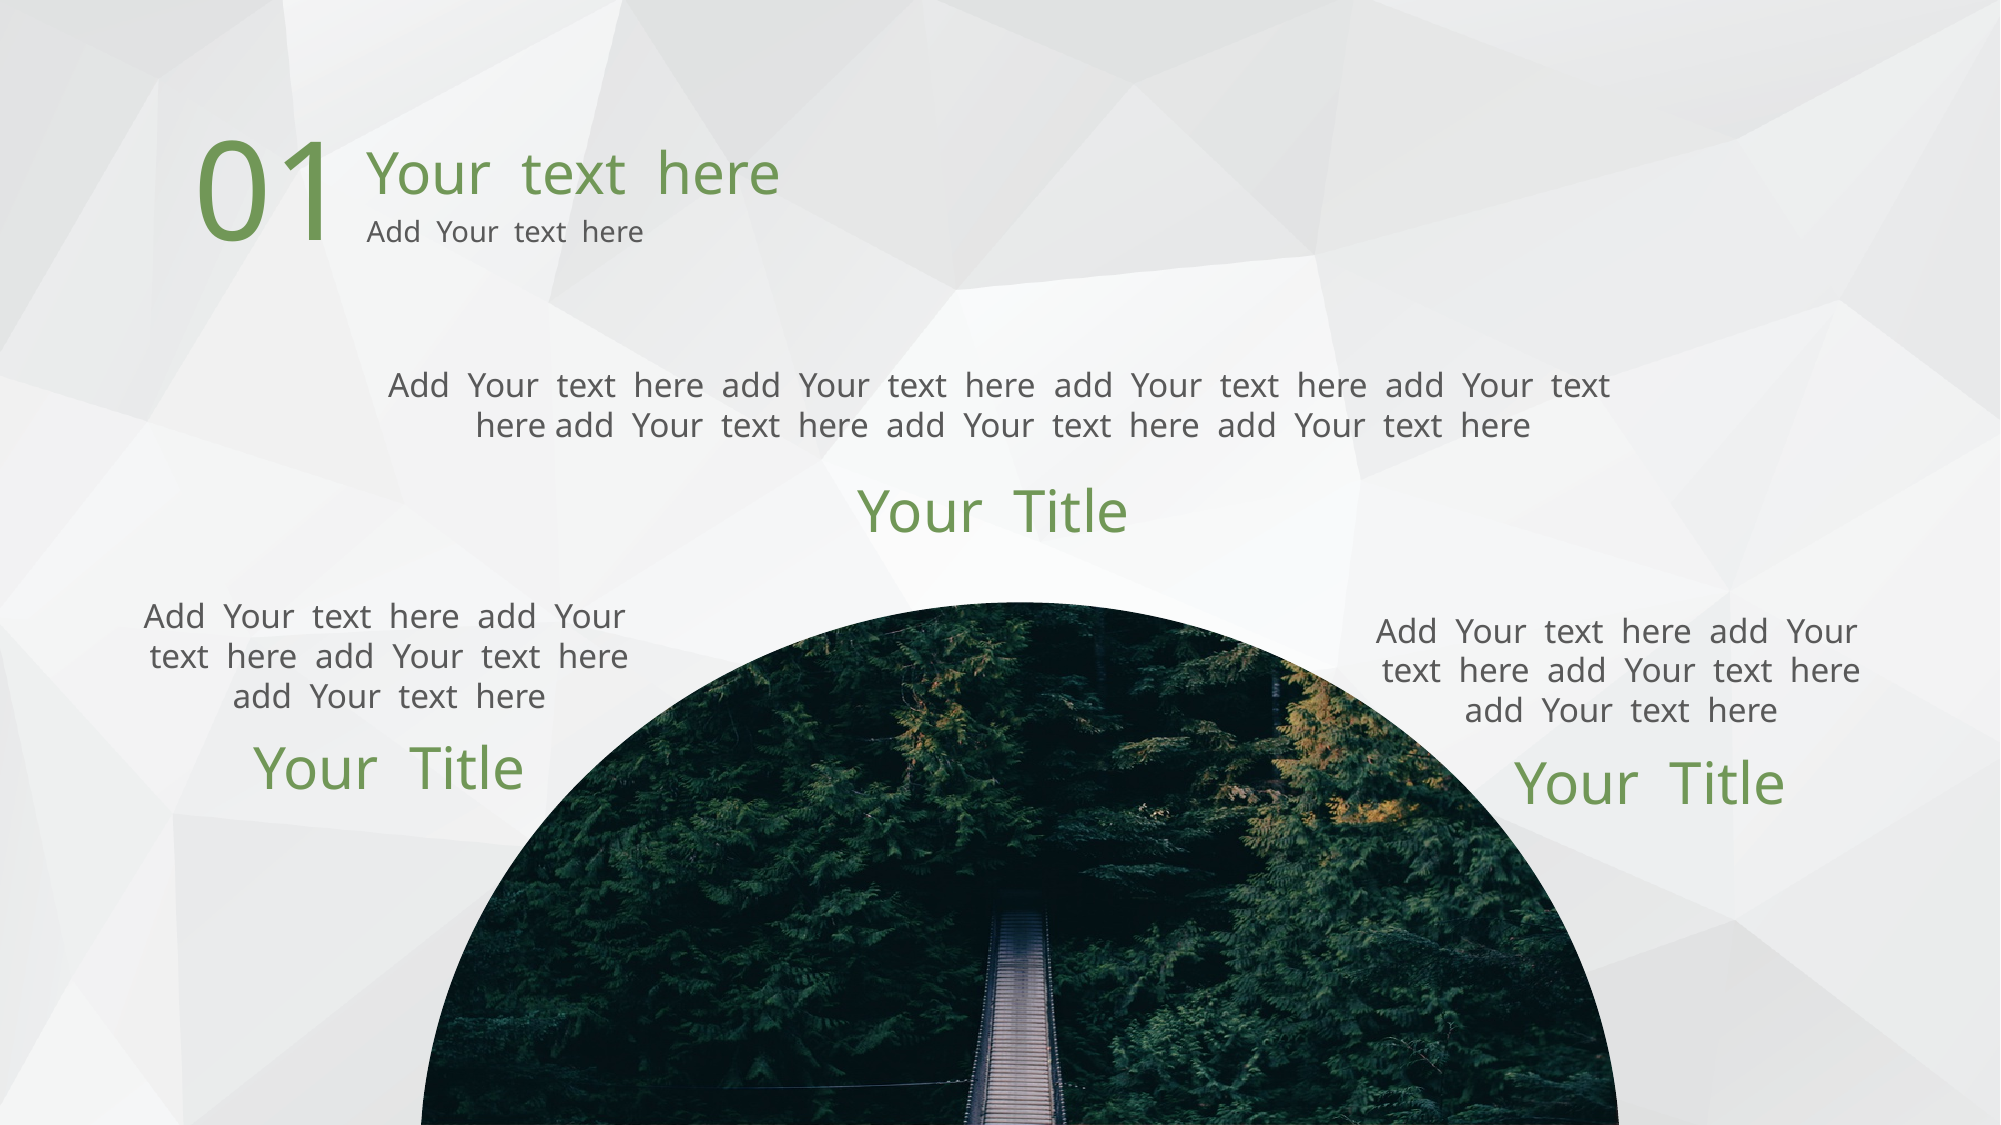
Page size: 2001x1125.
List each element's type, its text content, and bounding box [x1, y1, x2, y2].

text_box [179, 95, 819, 278]
text_box Your Title [1619, 738, 1822, 824]
text_box Add Your text here add Your text here add Your text here add Your text here [1619, 602, 1901, 737]
text_box Add Your text here add Your text here add Your text here add Your text here [110, 587, 669, 723]
picture [0, 0, 2001, 1125]
text_box Add Your text here add Your text here add Your text here add Your text here add Your text here add Your text here add Your text here [353, 356, 1655, 452]
text_box Your Title [218, 724, 421, 809]
text_box Your Title [822, 466, 1165, 552]
